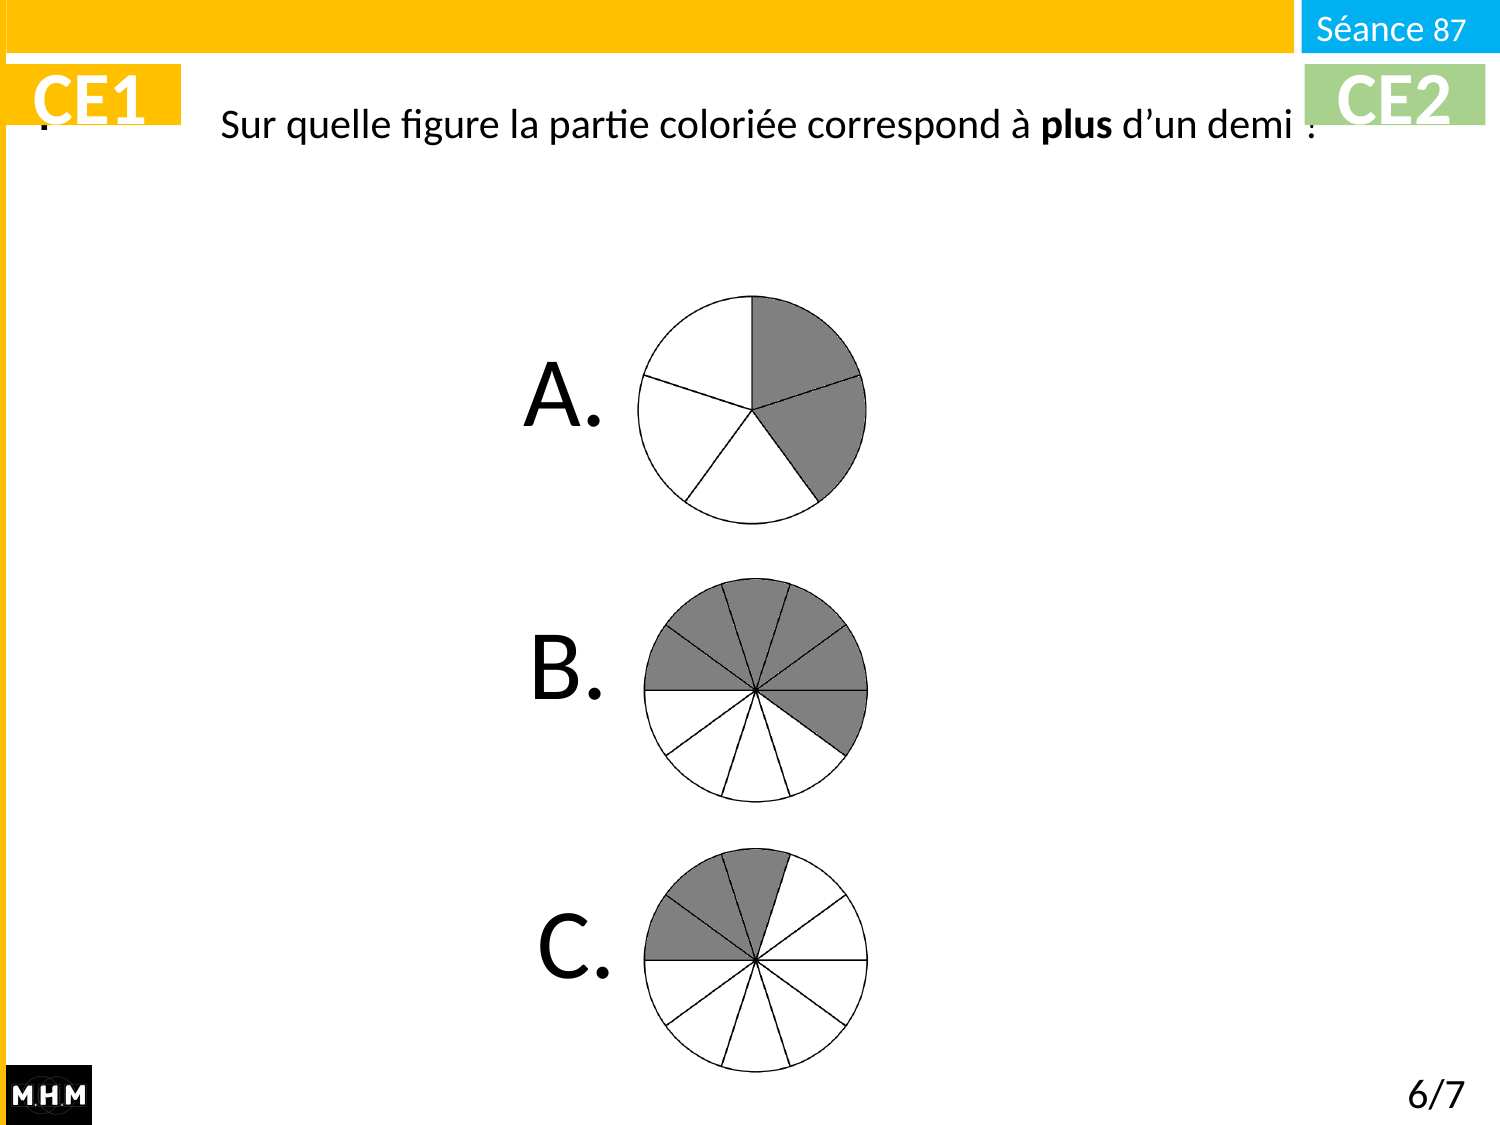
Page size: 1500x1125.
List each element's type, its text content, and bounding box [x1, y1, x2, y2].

text_box CE1 [0, 63, 182, 126]
text_box CE2 [1303, 63, 1487, 126]
text_box C. [522, 870, 634, 1006]
picture [6, 1065, 92, 1125]
text_box A. [508, 319, 634, 455]
text_box B. [513, 592, 634, 727]
title Sur quelle figure la partie coloriée correspond à plus d’un demi ? [205, 75, 1391, 175]
list 6/7 [1373, 1064, 1500, 1125]
picture [634, 573, 871, 809]
picture [634, 843, 871, 1079]
picture [634, 290, 871, 527]
